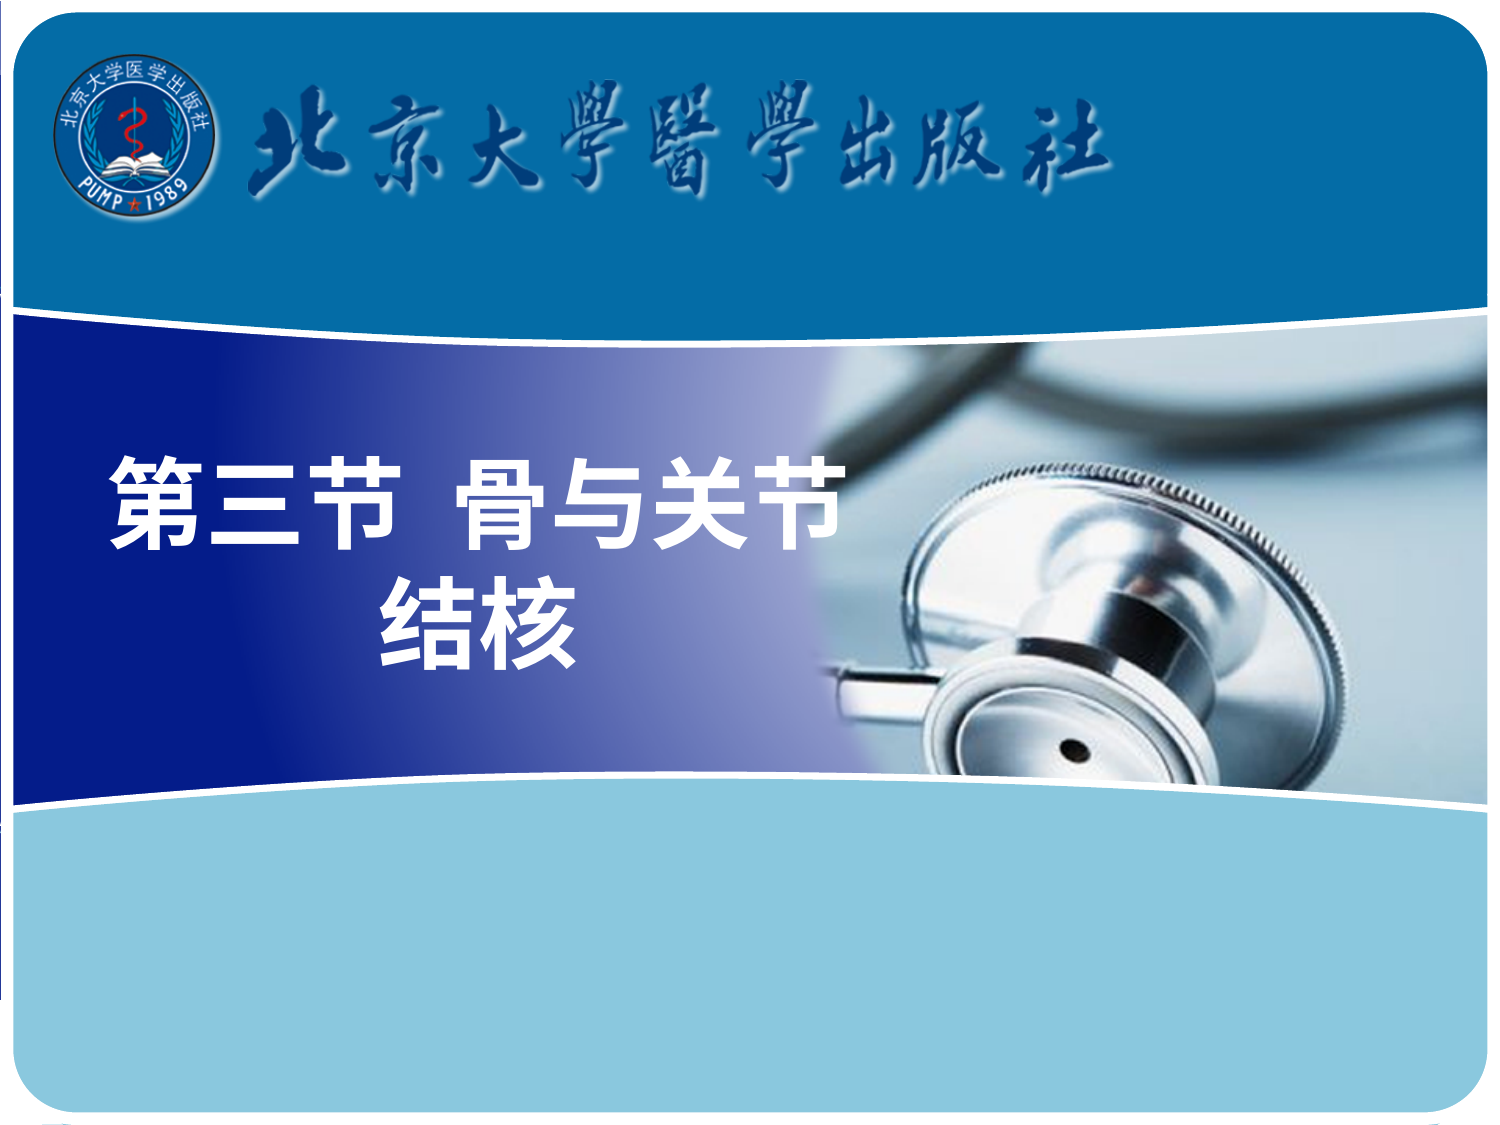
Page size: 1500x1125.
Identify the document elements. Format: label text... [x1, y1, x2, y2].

picture [53, 54, 1117, 225]
title 第三节 骨与关节结核 [52, 373, 904, 749]
picture [14, 315, 1487, 805]
